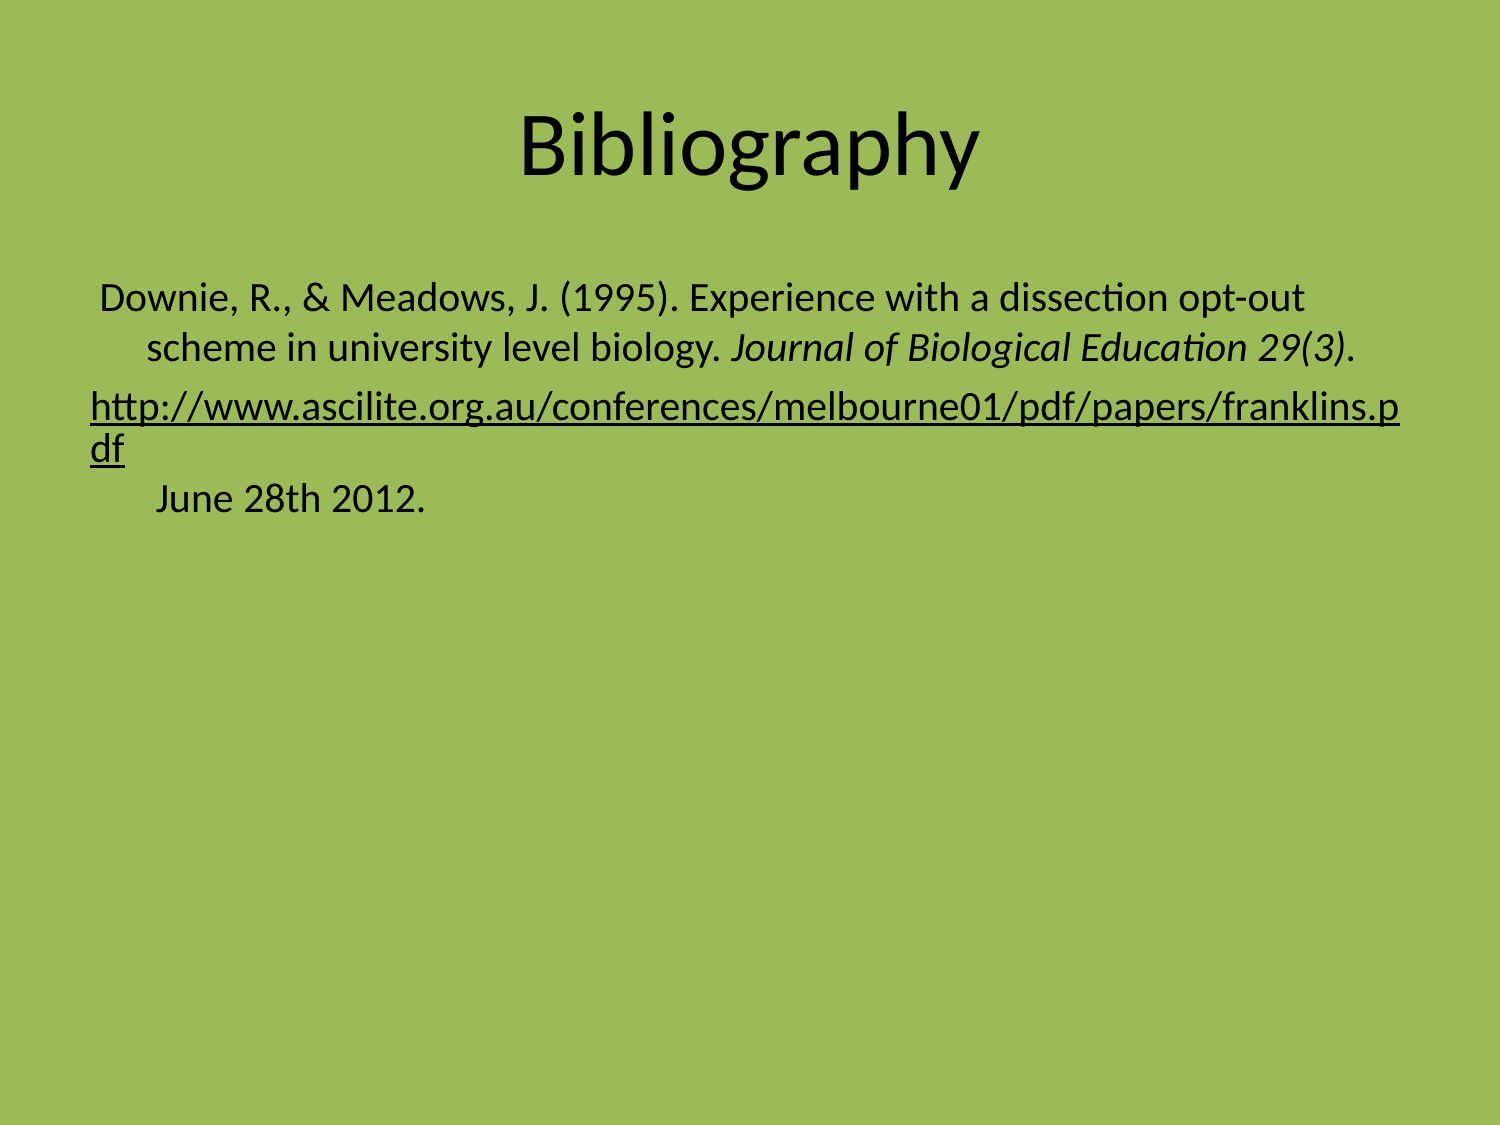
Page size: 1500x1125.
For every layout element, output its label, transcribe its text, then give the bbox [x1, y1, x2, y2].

title Bibliography [75, 45, 1425, 233]
list Downie, R., & Meadows, J. (1995). Experience with a dissection opt-out scheme in university level biology. Journal of Biological Education 29(3). http://www.ascilite.org.au/conferences/melbourne01/pdf/papers/franklins.pdf June 28th 2012. [75, 262, 1425, 1005]
